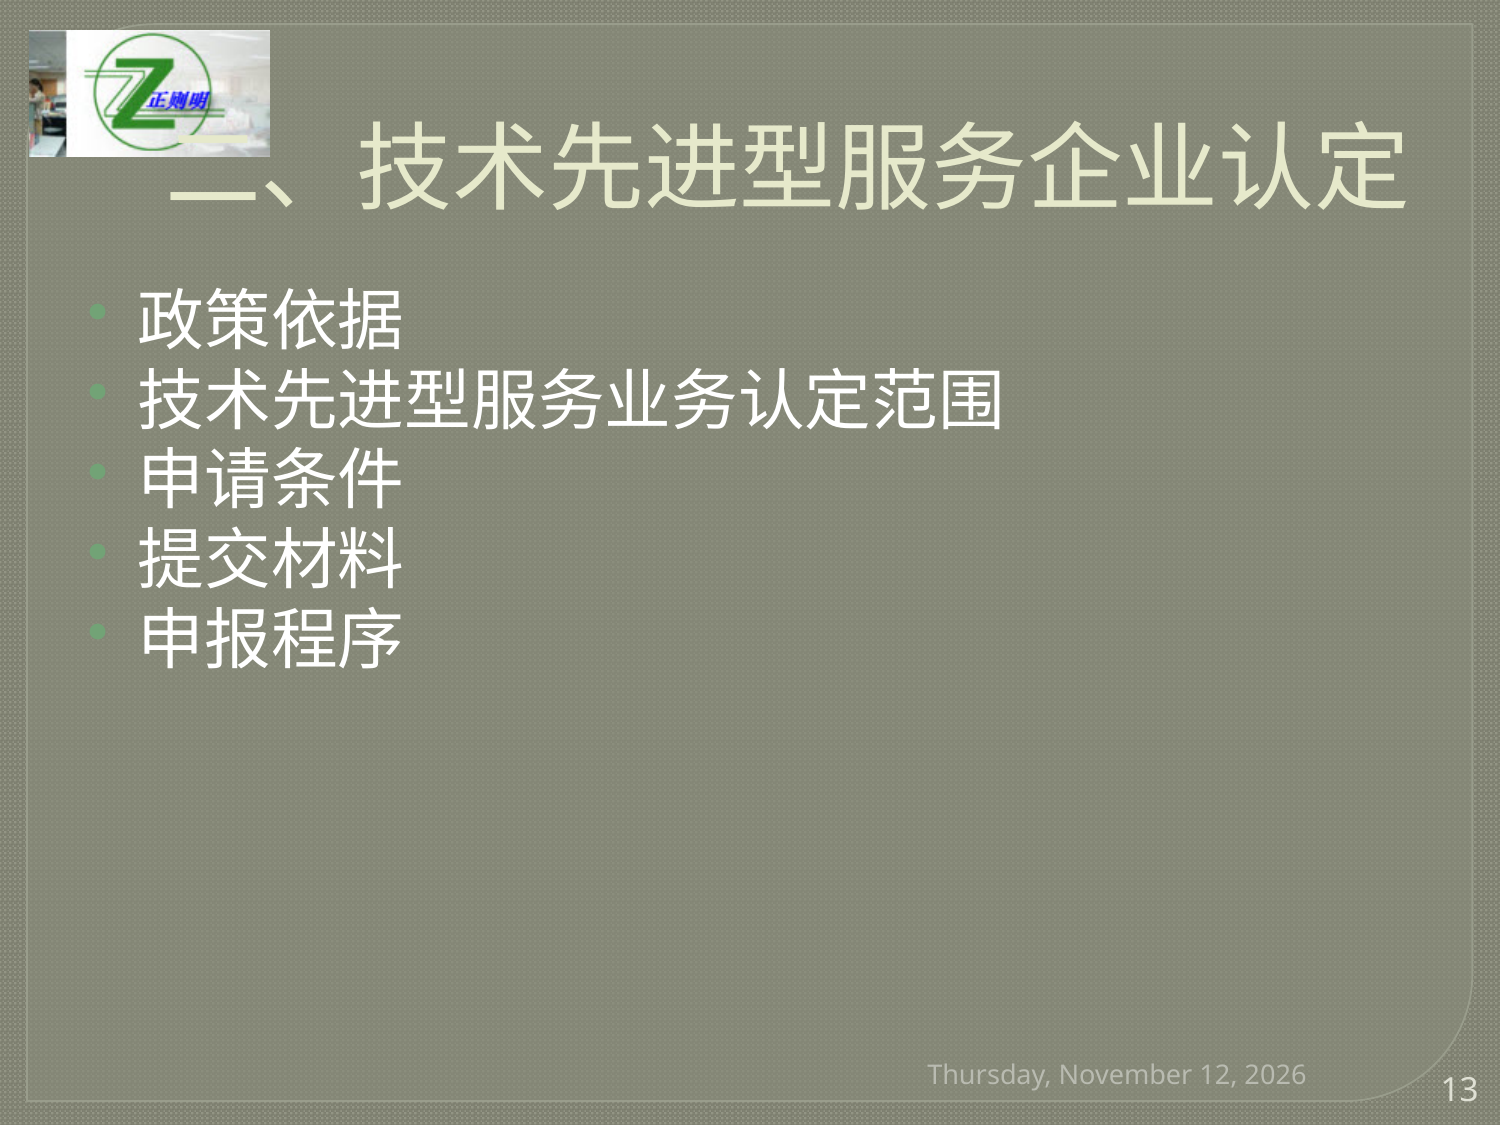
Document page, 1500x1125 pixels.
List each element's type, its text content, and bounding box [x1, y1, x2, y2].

slide_number 13 [1417, 1068, 1494, 1114]
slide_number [912, 1050, 1405, 1095]
list 政策依据 技术先进型服务业务认定范围 申请条件 提交材料 申报程序 [75, 270, 1425, 1013]
picture [29, 30, 270, 157]
title 二、技术先进型服务企业认定 [75, 41, 1425, 230]
